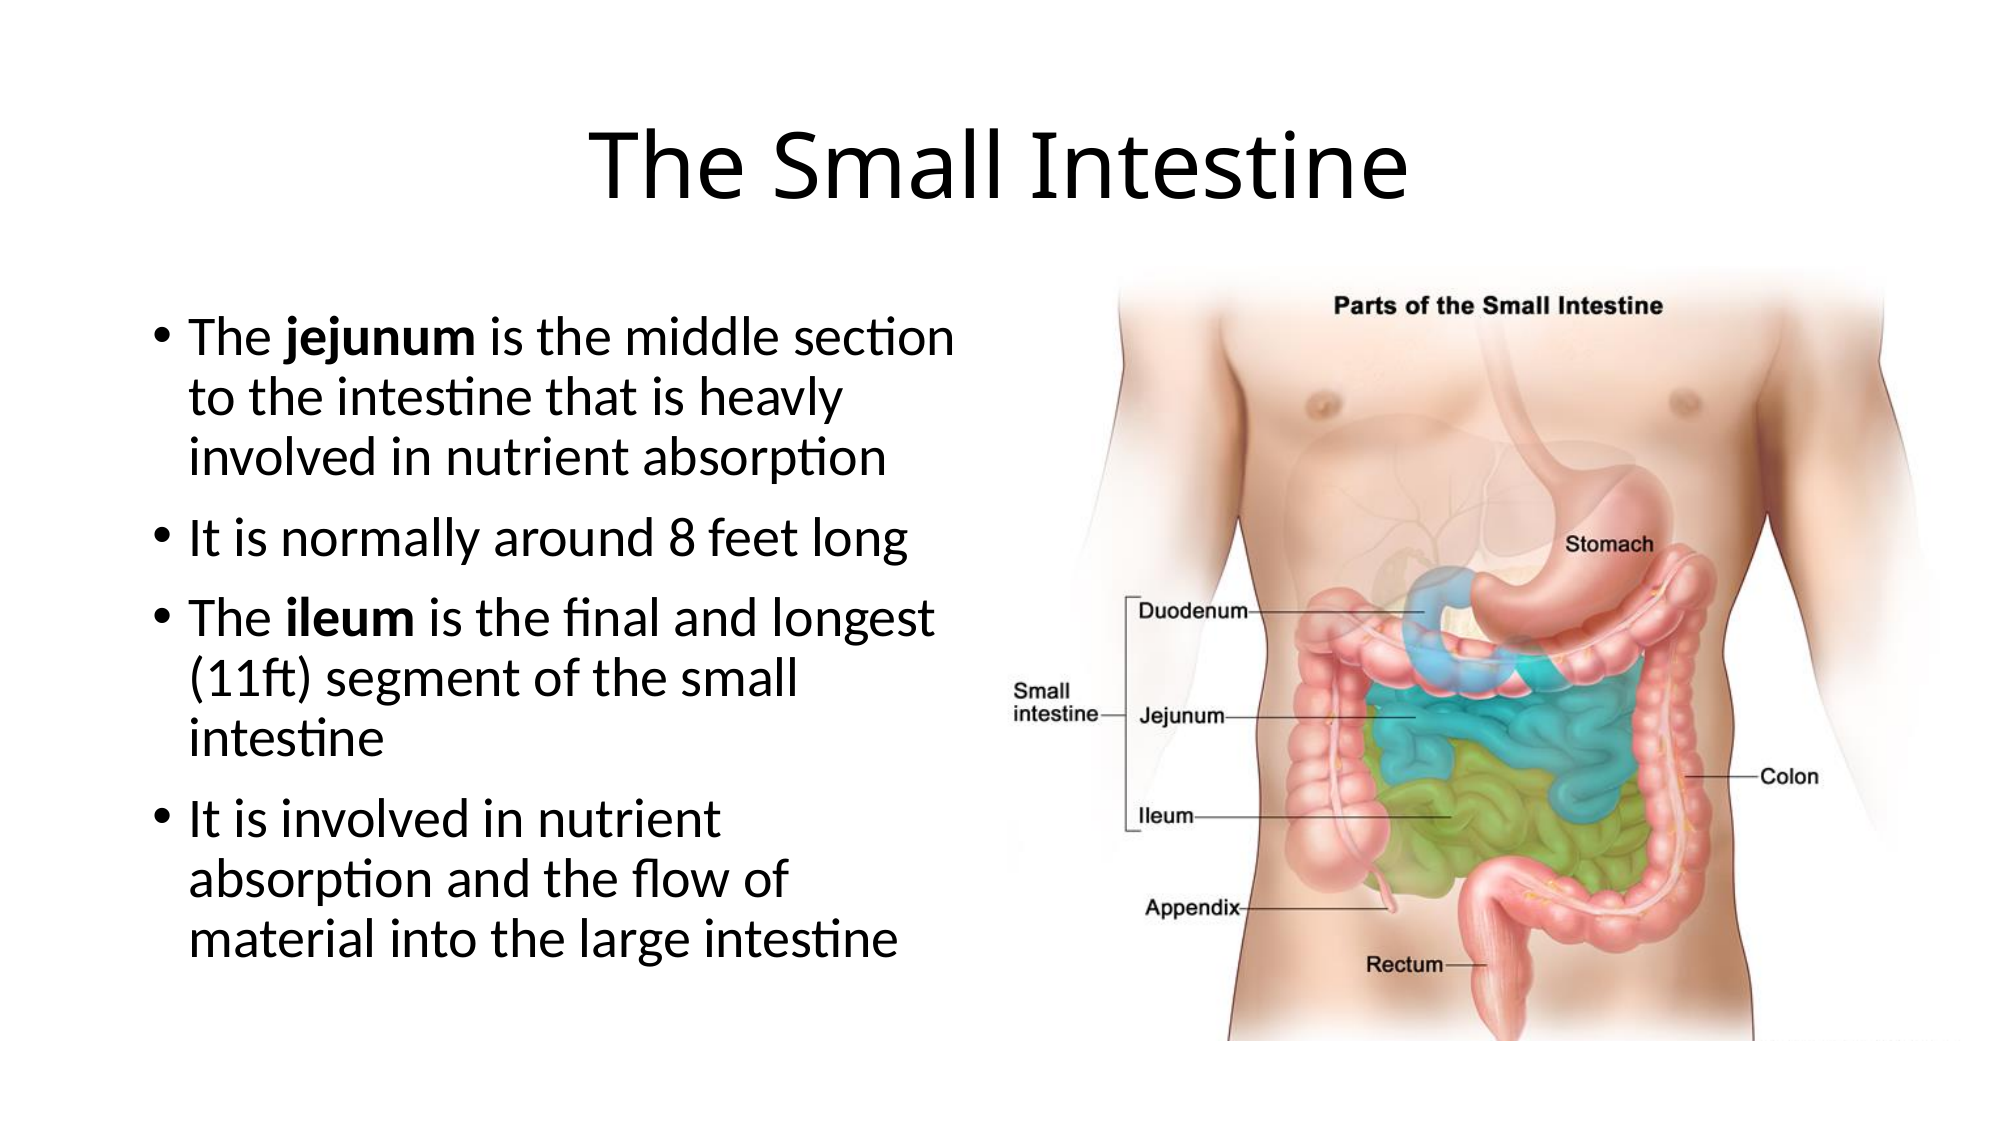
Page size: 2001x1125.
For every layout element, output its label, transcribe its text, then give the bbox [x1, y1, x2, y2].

picture [987, 266, 1968, 1041]
list The jejunum is the middle section to the intestine that is heavly involved in nutrient absorption It is normally around 8 feet long The ileum is the final and longest (11ft) segment of the small intestine It is involved in nutrient absorption and the flow of material into the large intestine [137, 299, 987, 1014]
title The Small Intestine [137, 59, 1863, 278]
